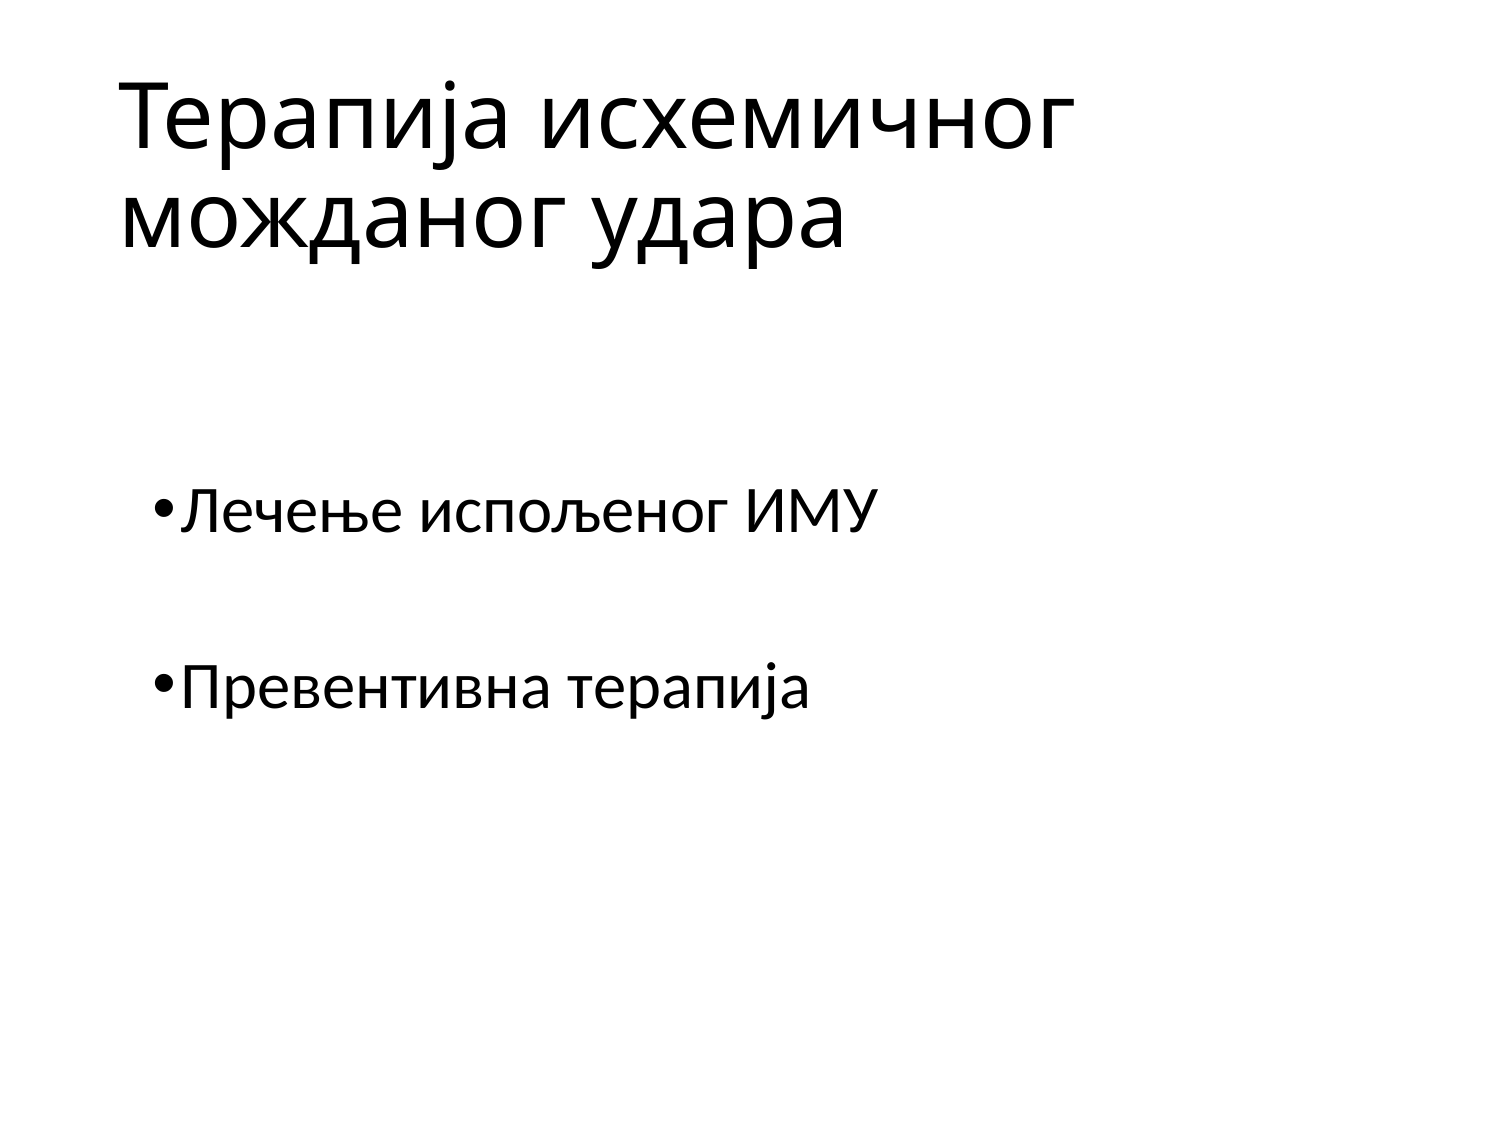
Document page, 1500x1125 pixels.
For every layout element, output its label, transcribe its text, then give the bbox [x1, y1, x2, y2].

title Терапија исхемичног можданог удара [103, 59, 1500, 278]
list Лечење испољеног ИМУ Превентивна терапија [137, 467, 1451, 693]
